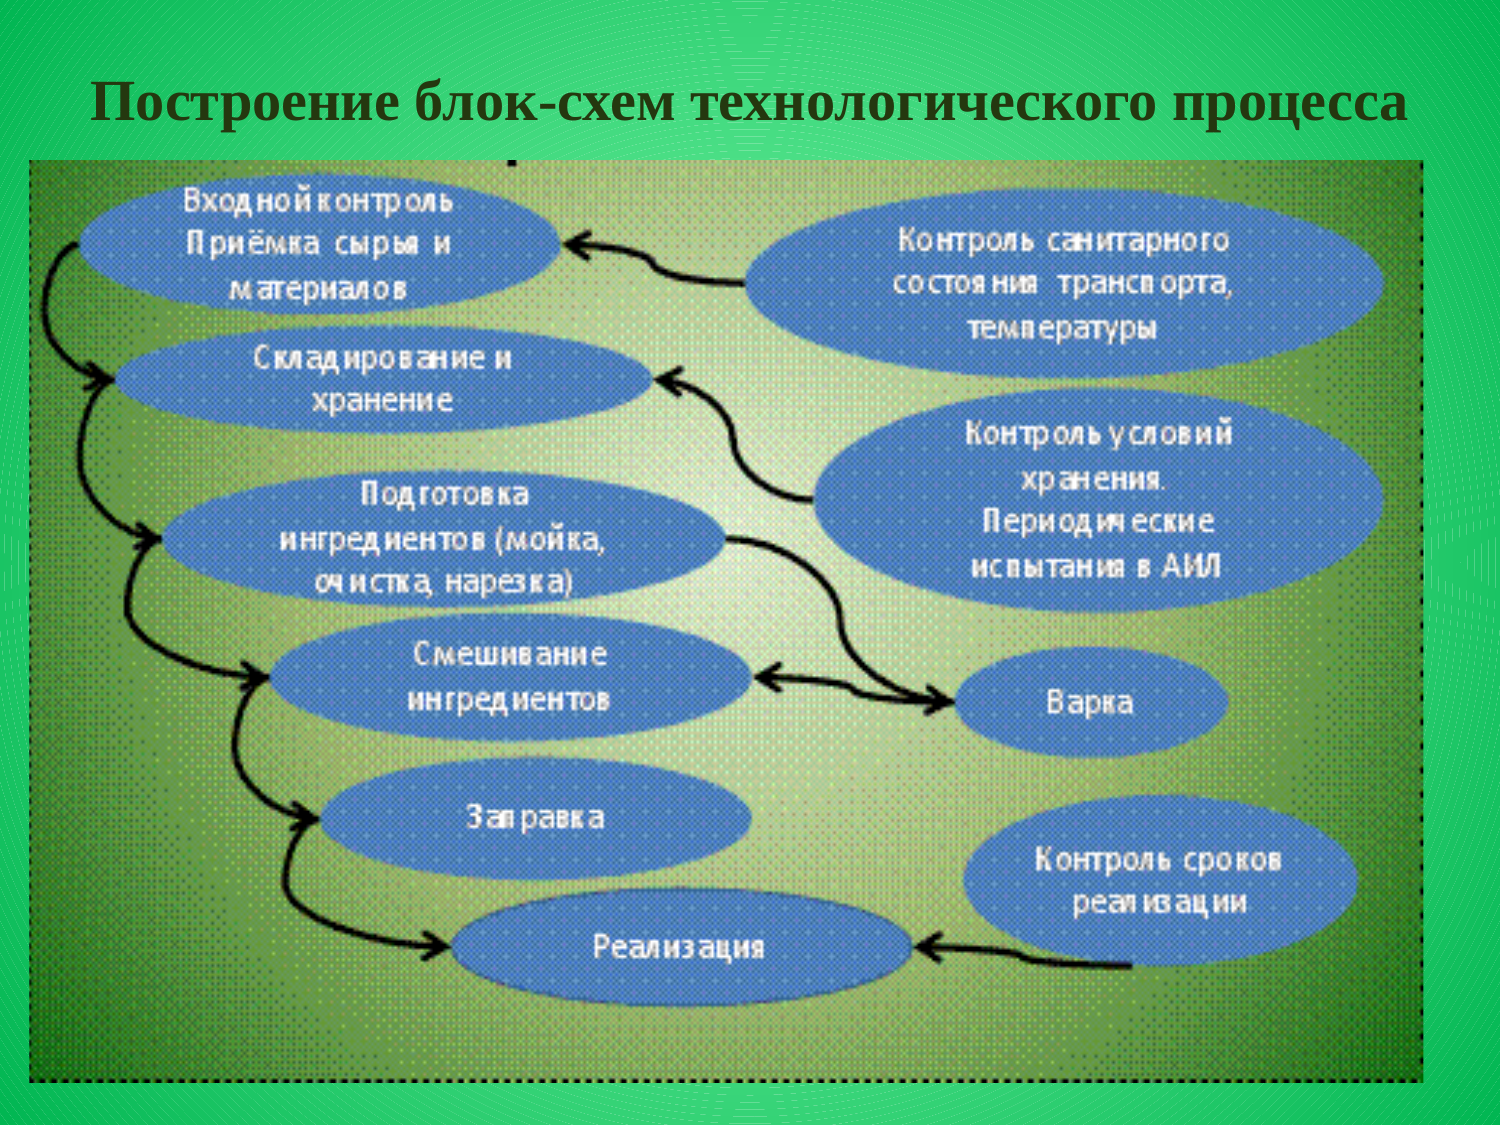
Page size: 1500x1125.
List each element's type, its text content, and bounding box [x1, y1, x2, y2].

title Построение блок-схем технологического процесса [75, 45, 1425, 149]
picture [29, 160, 1424, 1083]
